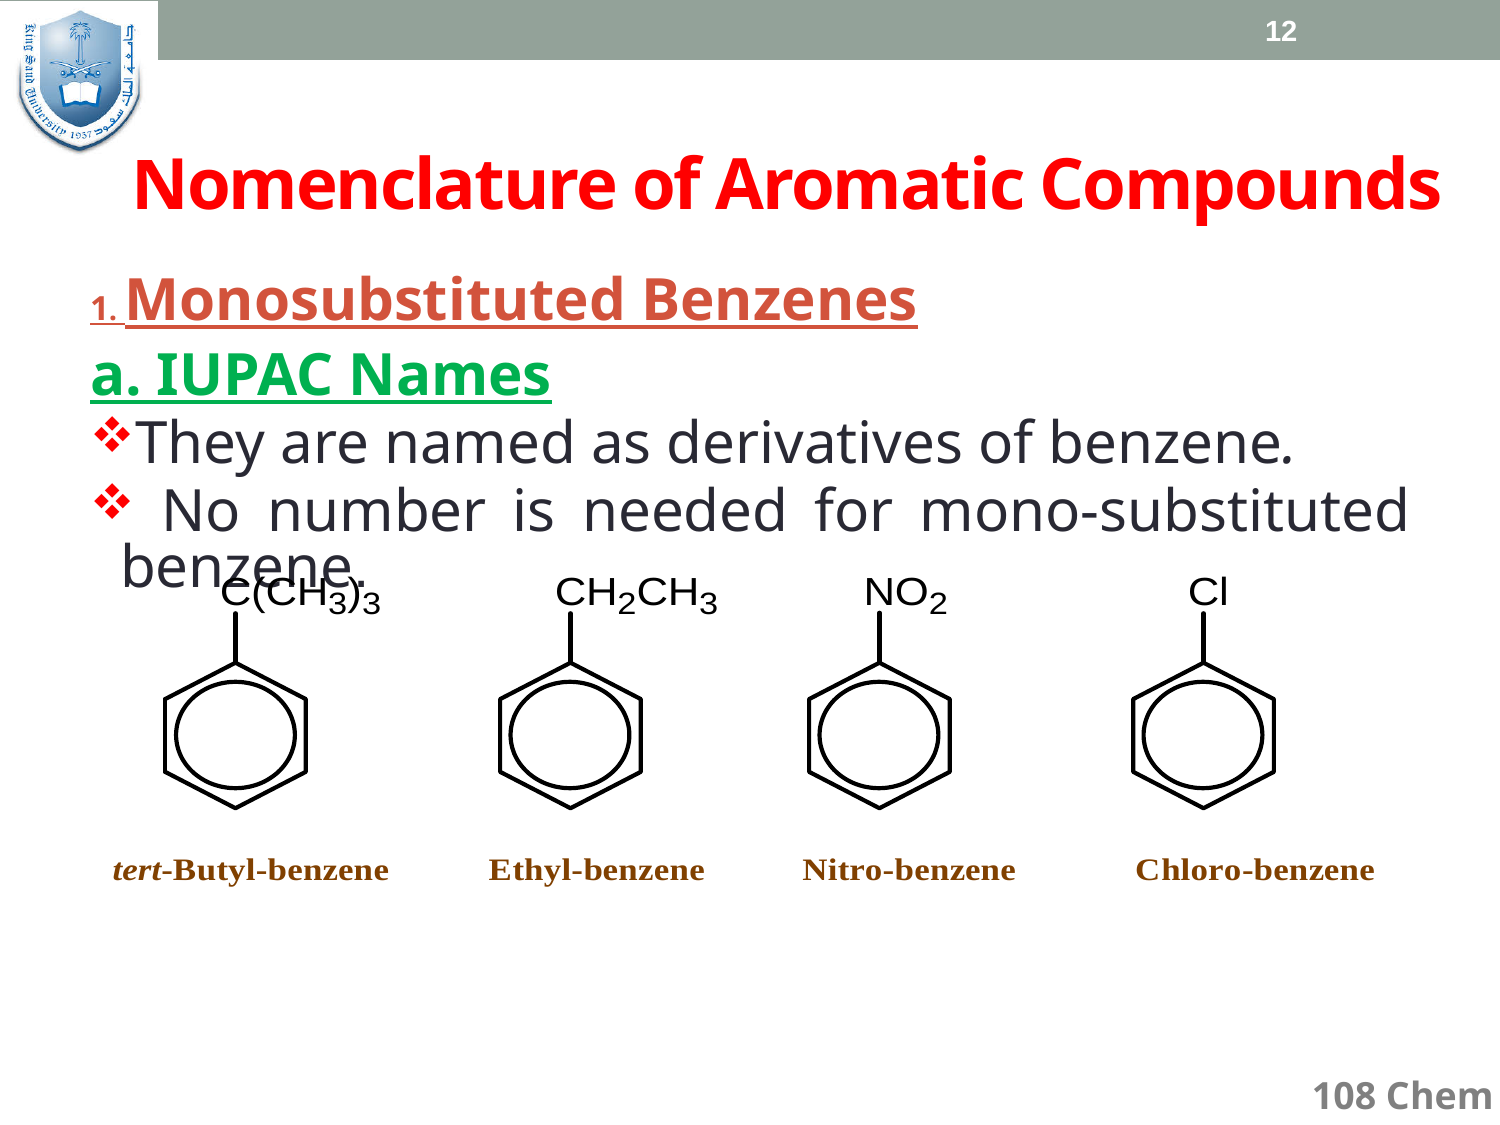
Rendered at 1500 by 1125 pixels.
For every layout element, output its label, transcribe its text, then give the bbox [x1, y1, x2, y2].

title Nomenclature of Aromatic Compounds [112, 99, 1463, 263]
slide_number 12 [1250, 3, 1425, 57]
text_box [112, 574, 1376, 888]
text_box 108 Chem [1297, 1064, 1500, 1125]
picture [0, 1, 159, 160]
list 1. Monosubstituted Benzenes a. IUPAC Names They are named as derivatives of benzene. No number is needed for mono-substituted benzene. [75, 262, 1425, 1063]
